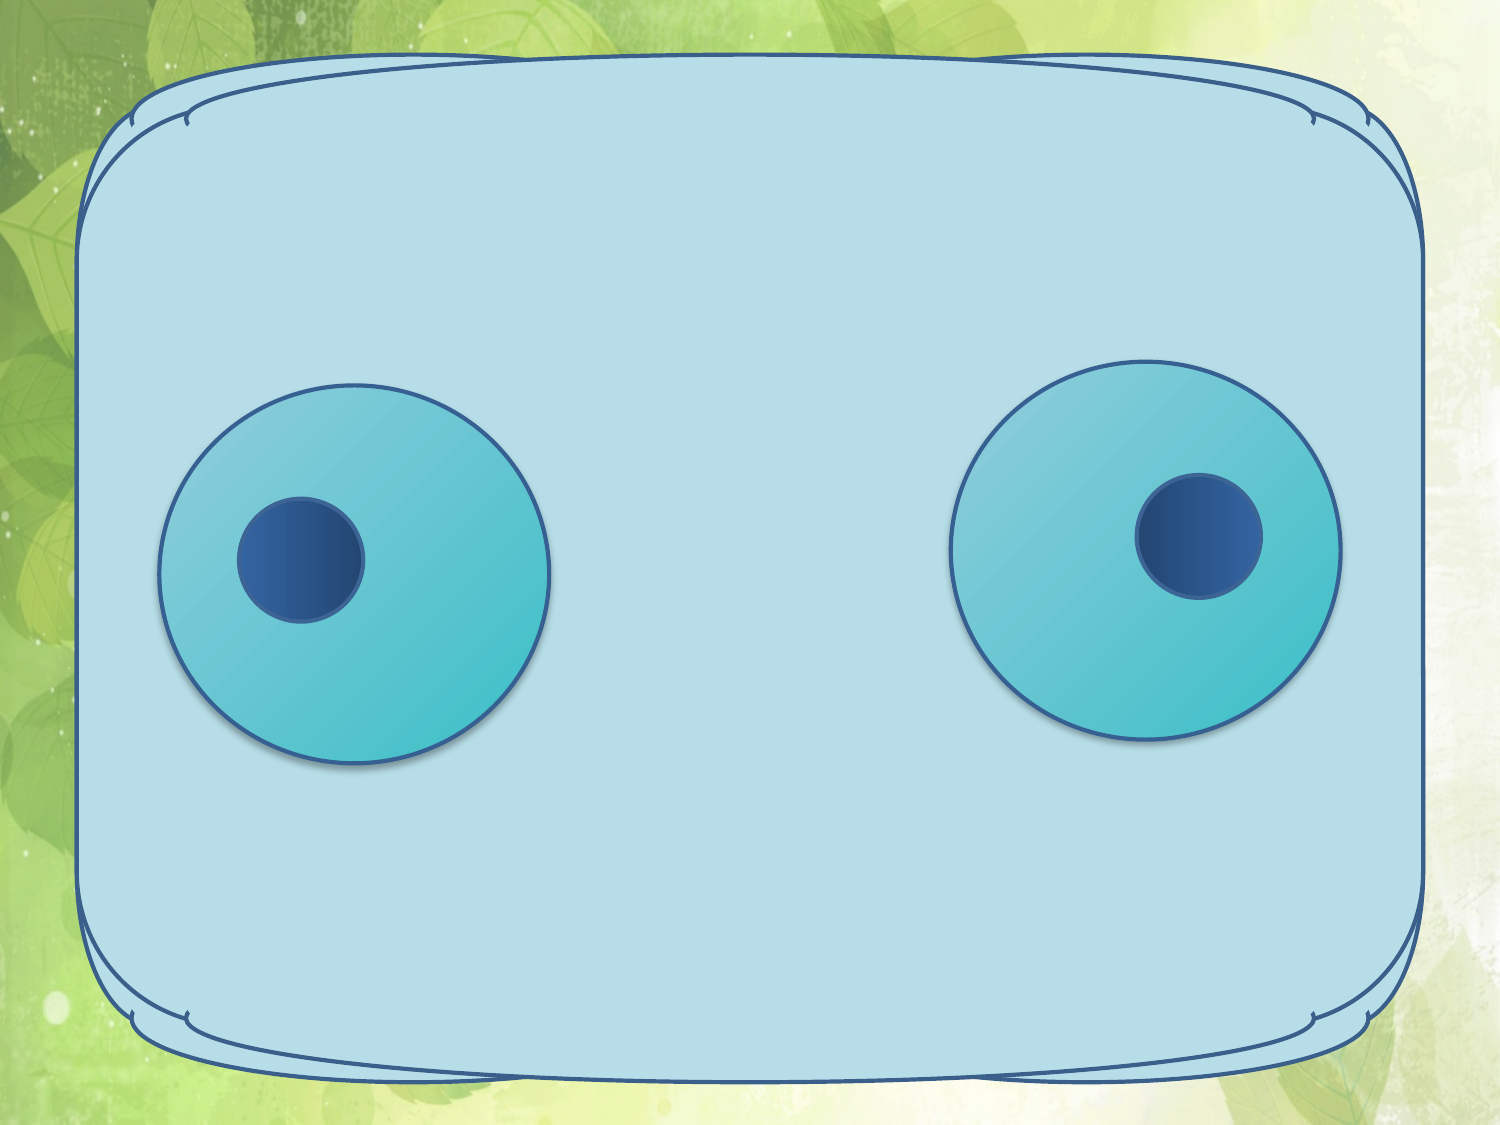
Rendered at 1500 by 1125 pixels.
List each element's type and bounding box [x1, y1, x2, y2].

text_box [950, 361, 1341, 740]
text_box [159, 385, 550, 764]
text_box [76, 54, 1424, 1083]
